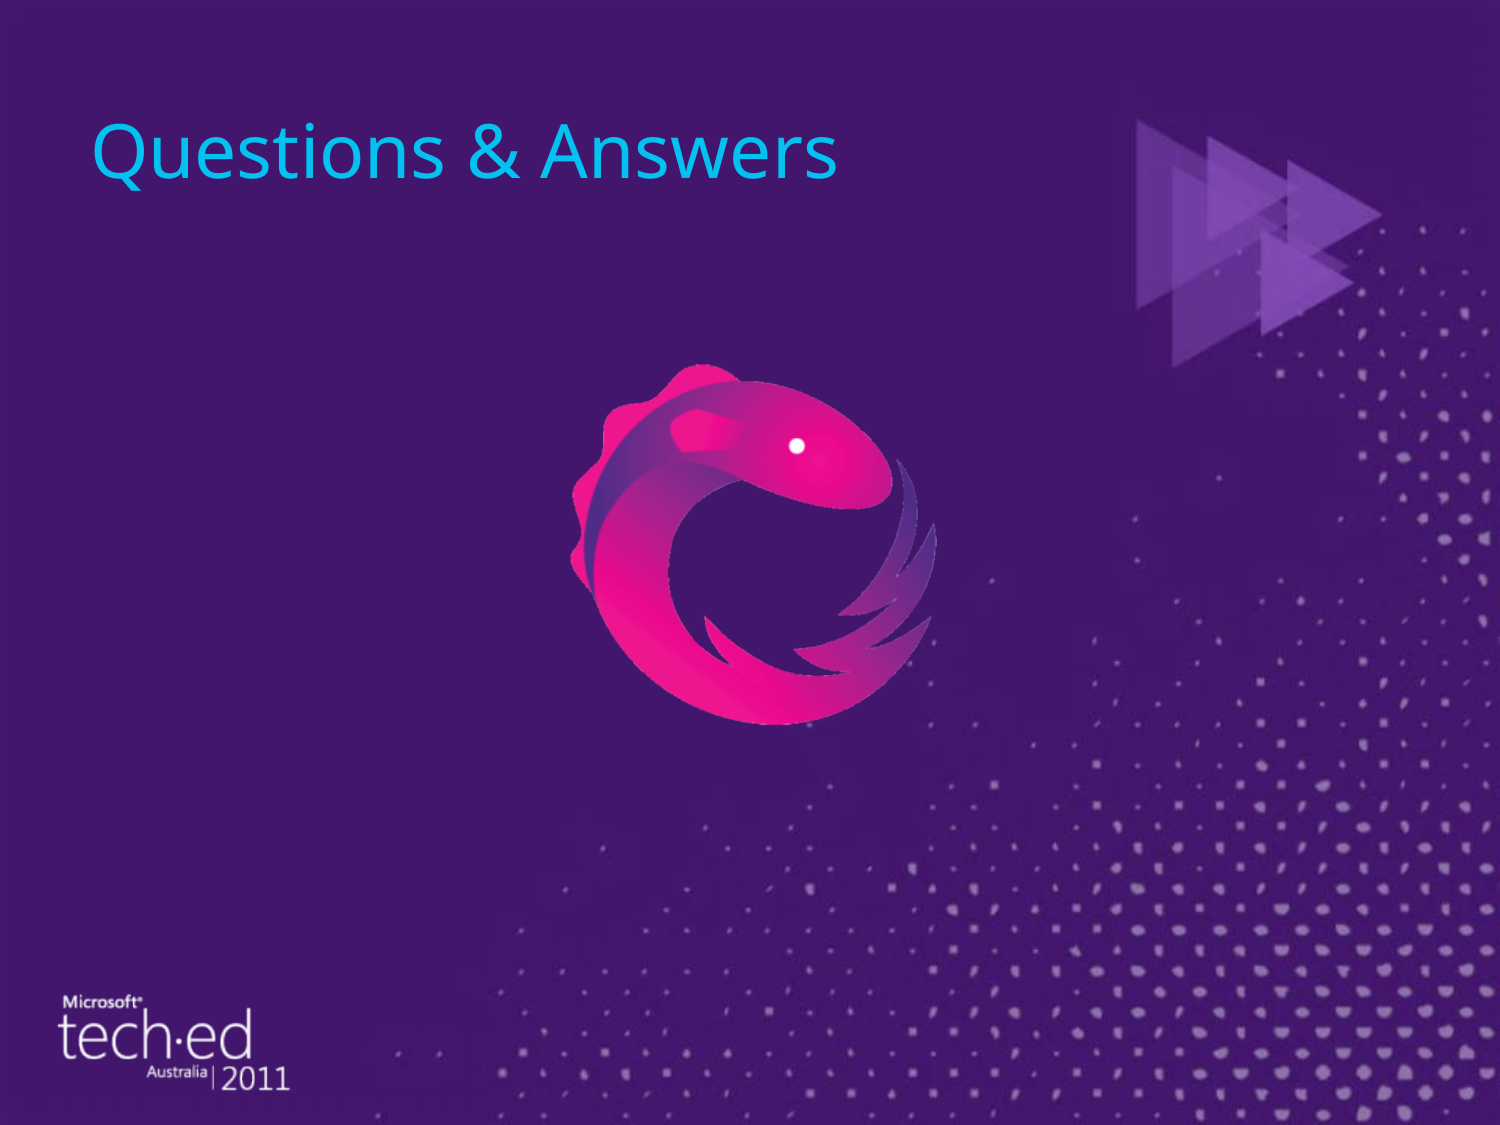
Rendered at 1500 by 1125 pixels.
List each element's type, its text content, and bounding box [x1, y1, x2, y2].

picture [0, 0, 1500, 1125]
title Questions & Answers [75, 54, 1425, 243]
